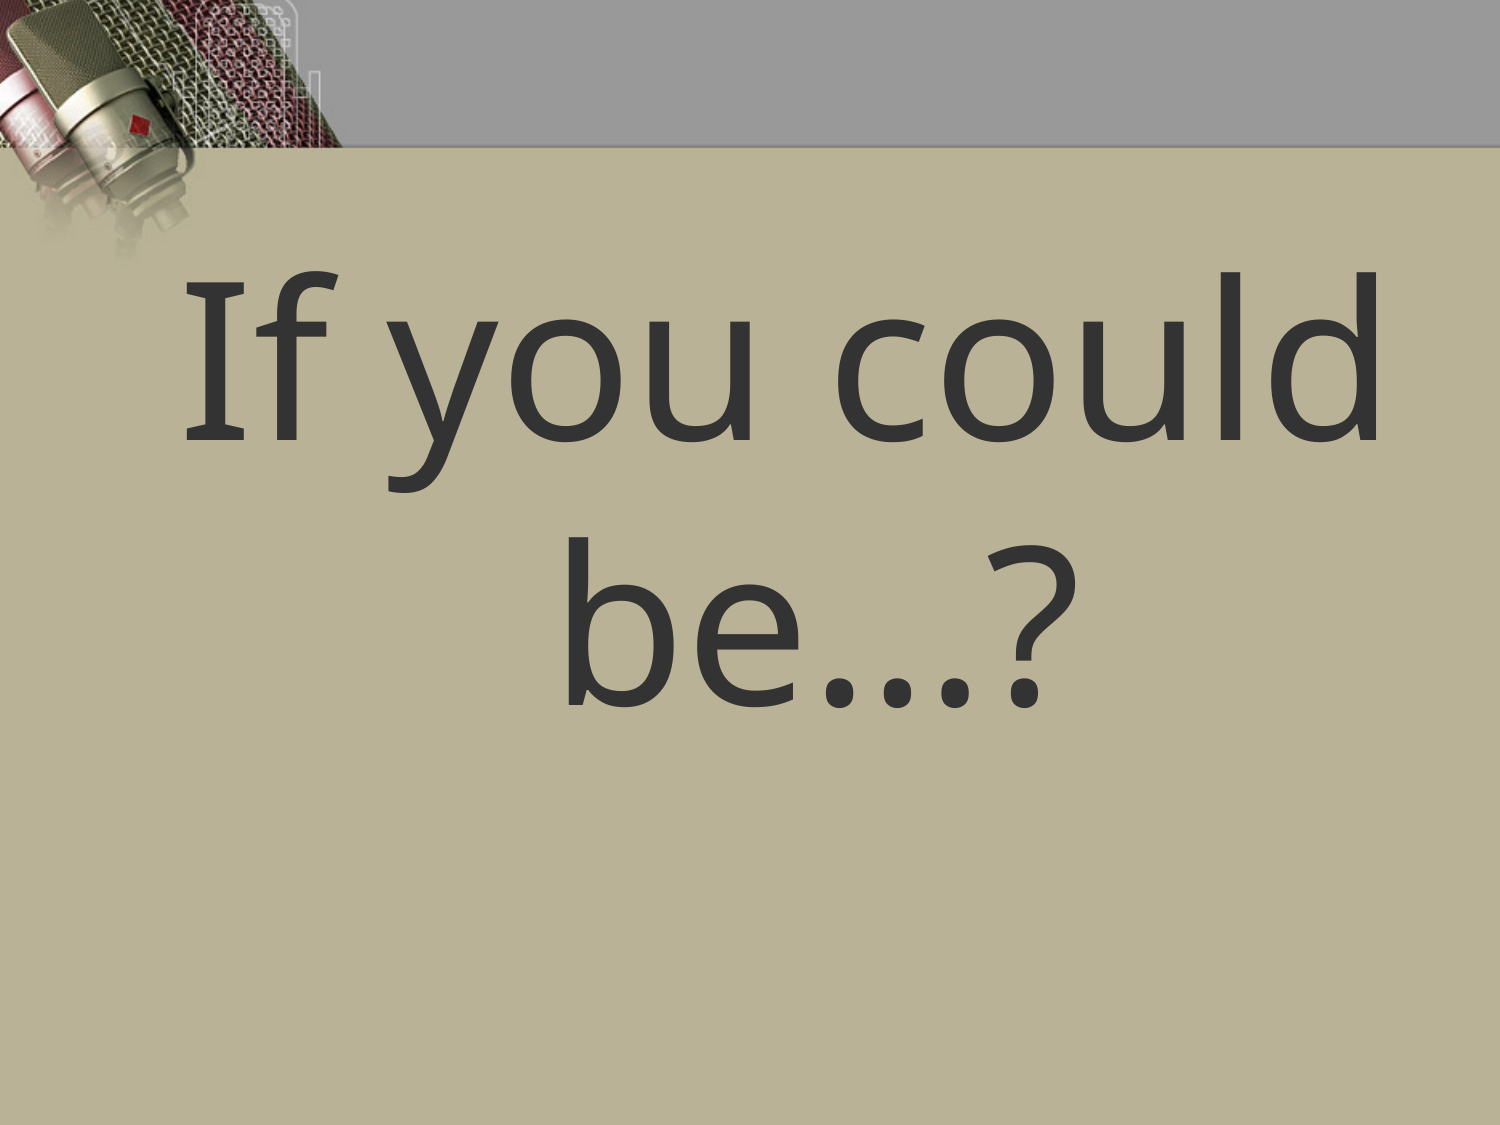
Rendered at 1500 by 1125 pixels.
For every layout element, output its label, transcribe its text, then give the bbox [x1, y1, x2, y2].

list If you could be…? [112, 212, 1463, 1051]
picture [0, 0, 1500, 1125]
